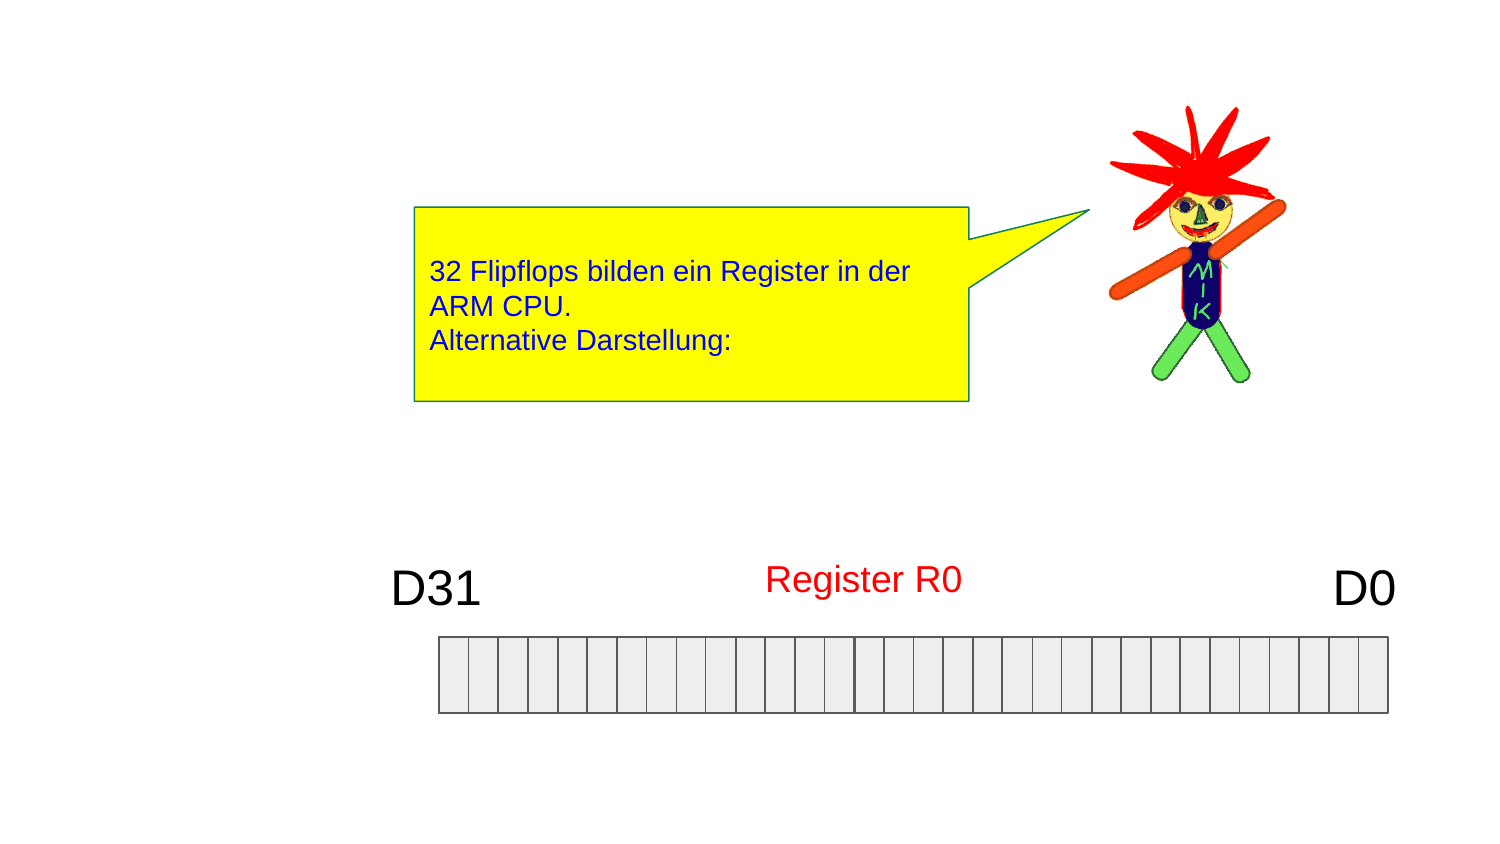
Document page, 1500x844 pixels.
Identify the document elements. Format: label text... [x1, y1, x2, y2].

text_box Register R0 [749, 540, 1063, 635]
text_box 32 Flipflops bilden ein Register in der ARM CPU. Alternative Darstellung: [414, 207, 1085, 402]
picture [1090, 97, 1298, 390]
text_box D31 [375, 540, 540, 638]
text_box D0 [1317, 540, 1441, 654]
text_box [438, 636, 1389, 714]
